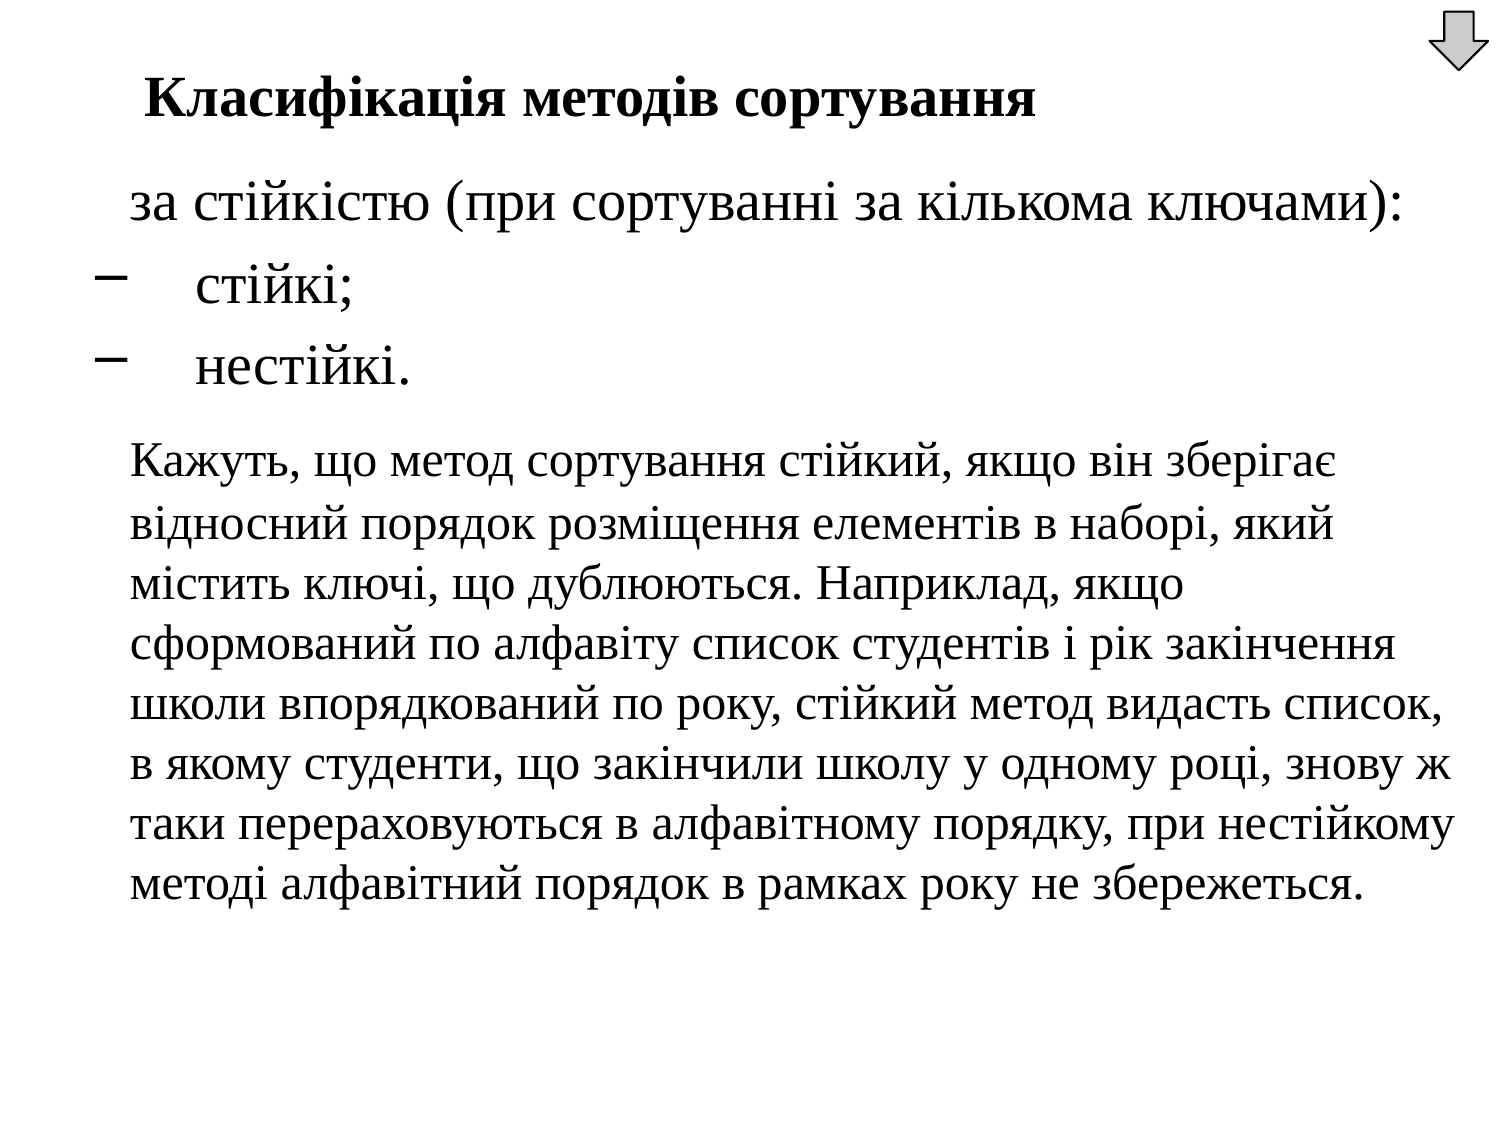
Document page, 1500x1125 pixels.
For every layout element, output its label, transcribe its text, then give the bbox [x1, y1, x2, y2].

text_box [1429, 11, 1489, 71]
list Класифікація методів сортування за стійкістю (при сортуванні за кількома ключами): стійкі; нестійкі. Кажуть, що метод сортування стійкий, якщо він зберігає відносний порядок розміщення елементів в наборі, який містить ключі, що дублюються. Наприклад, якщо сформований по алфавіту список студентів і рік закінчення школи впорядкований по року, стійкий метод видасть список, в якому студенти, що закінчили школу у одному році, знову ж таки перераховуються в алфавітному порядку, при нестійкому методі алфавітний порядок в рамках року не збережеться. [0, 58, 1500, 1125]
